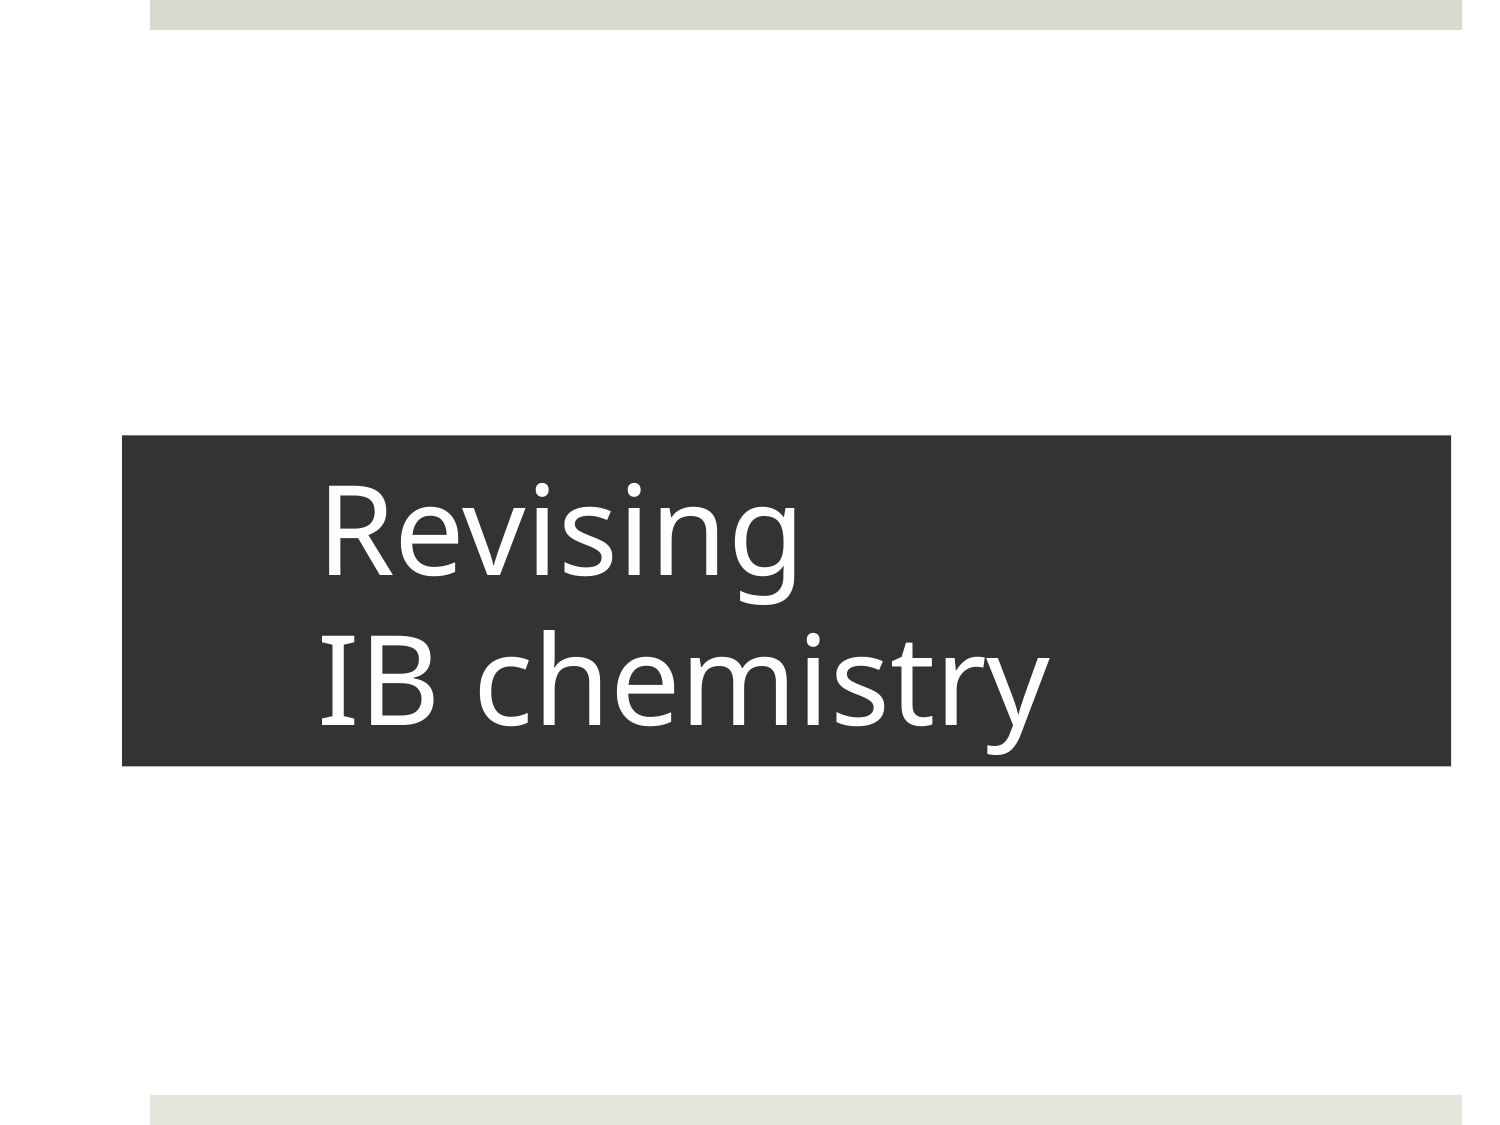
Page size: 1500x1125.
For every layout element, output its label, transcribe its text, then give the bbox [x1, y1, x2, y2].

title Revising IB chemistry [122, 435, 1452, 767]
